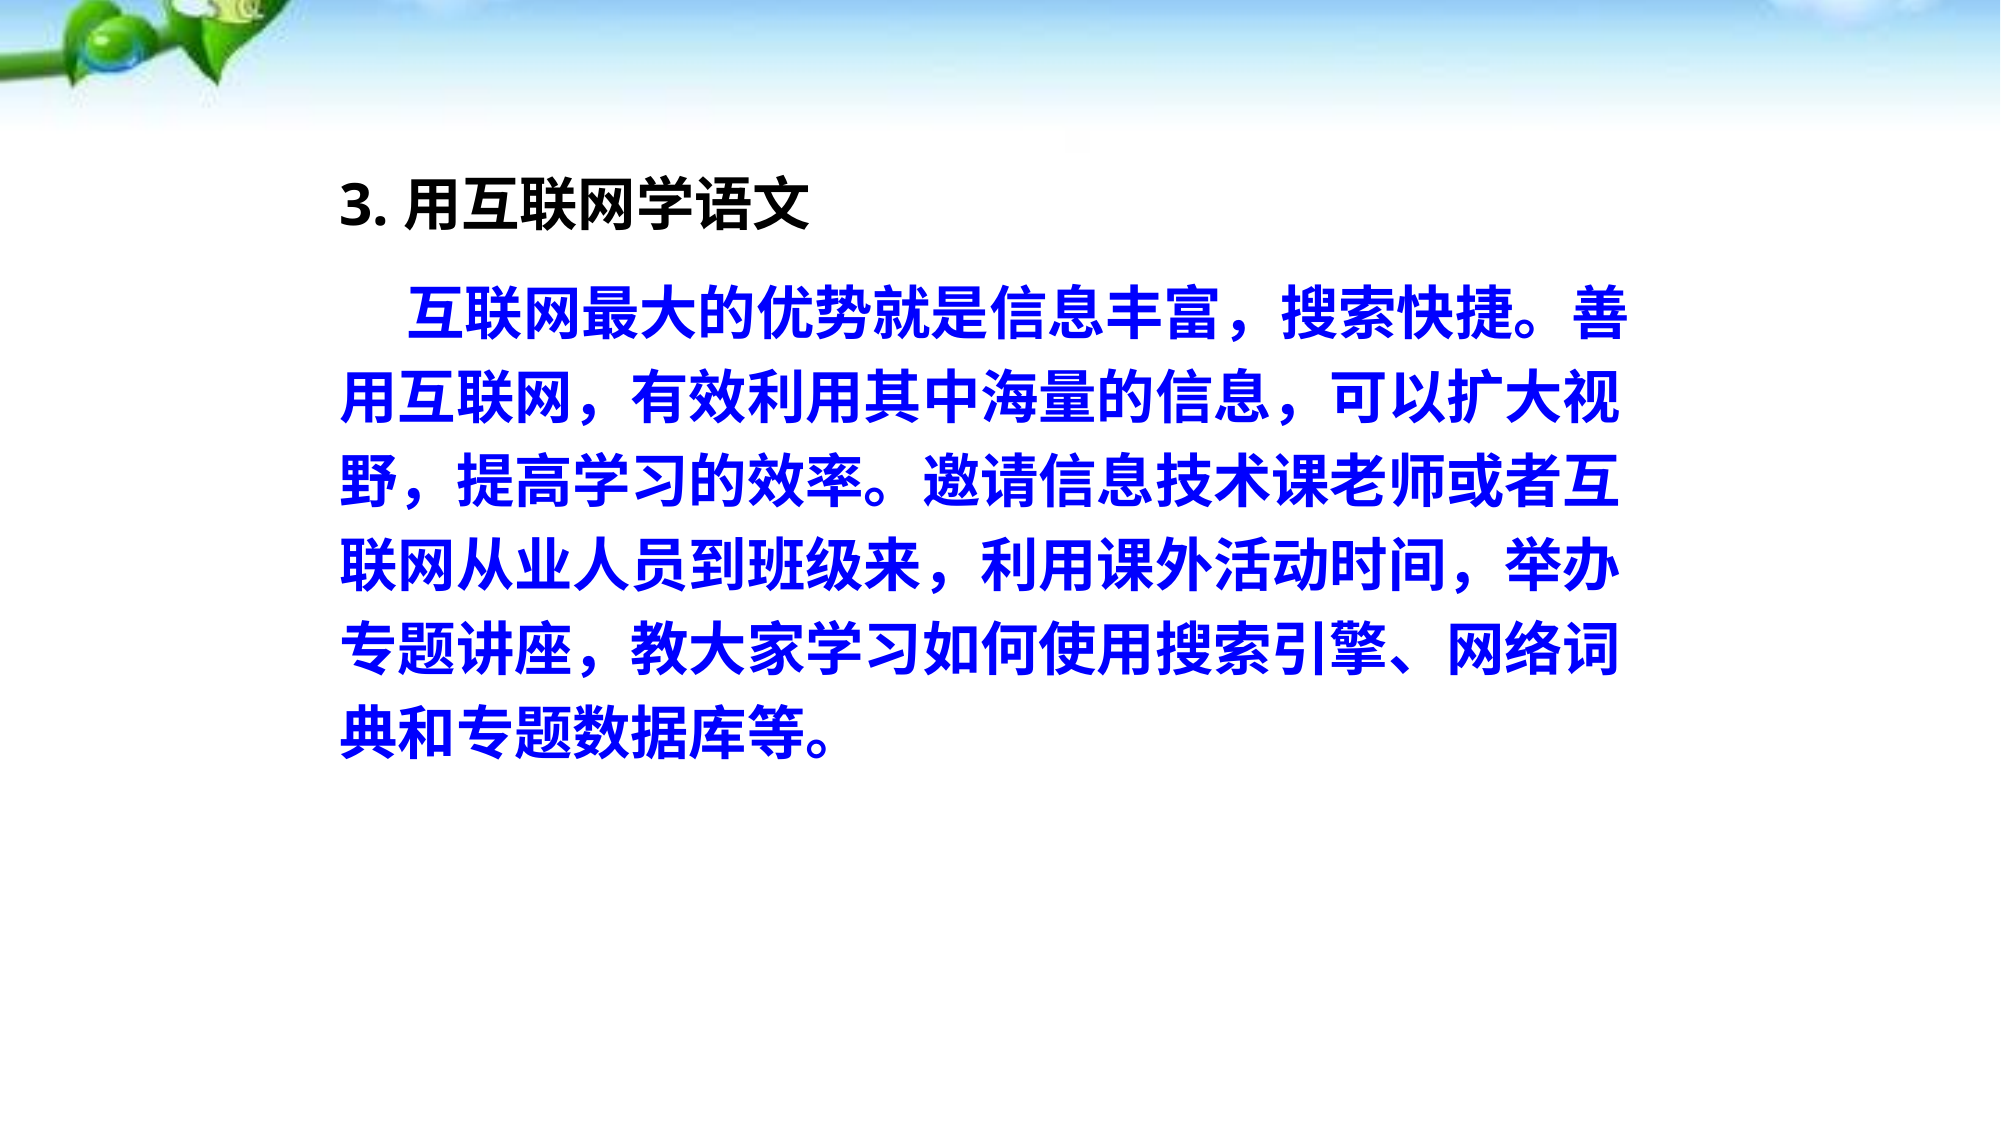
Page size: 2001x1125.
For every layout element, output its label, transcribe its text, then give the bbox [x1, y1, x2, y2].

picture [0, 0, 2001, 1125]
text_box 3.用互联网学语文 互联网最大的优势就是信息丰富，搜索快捷。善用互联网，有效利用其中海量的信息，可以扩大视野，提高学习的效率。邀请信息技术课老师或者互联网从业人员到班级来，利用课外活动时间，举办专题讲座，教大家学习如何使用搜索引擎、网络词典和专题数据库等。 [324, 145, 1666, 774]
